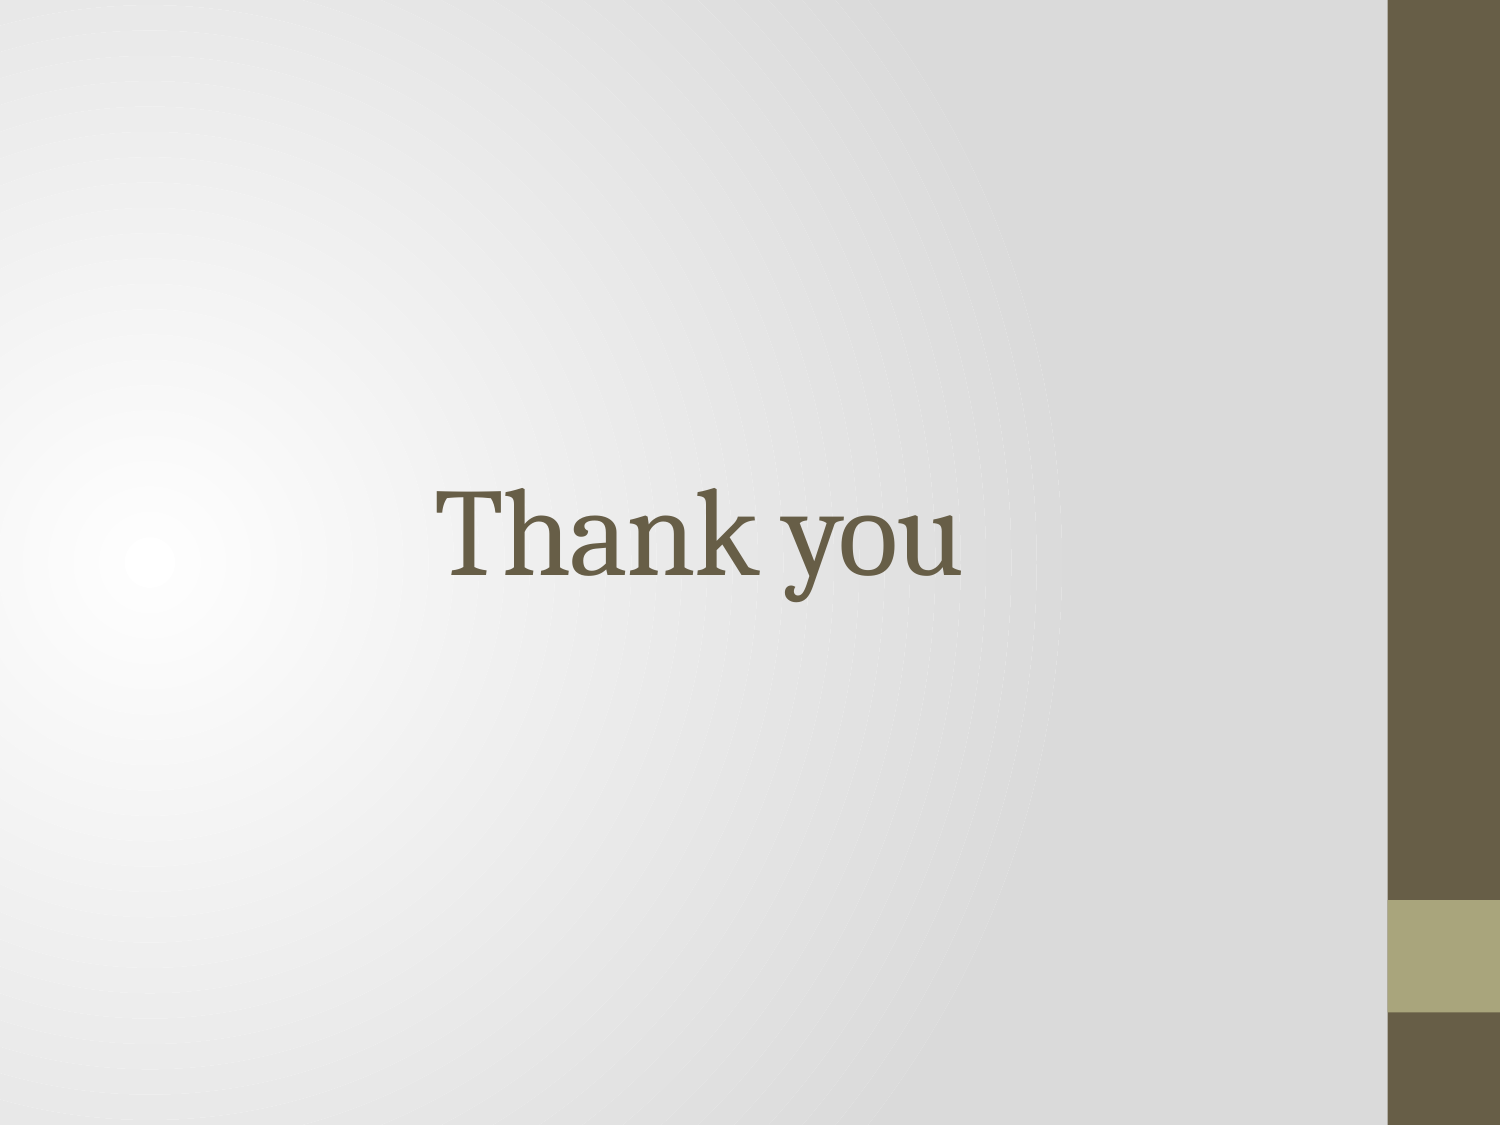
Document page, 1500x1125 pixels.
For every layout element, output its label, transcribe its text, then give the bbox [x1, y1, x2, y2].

title Thank you [75, 431, 1325, 620]
